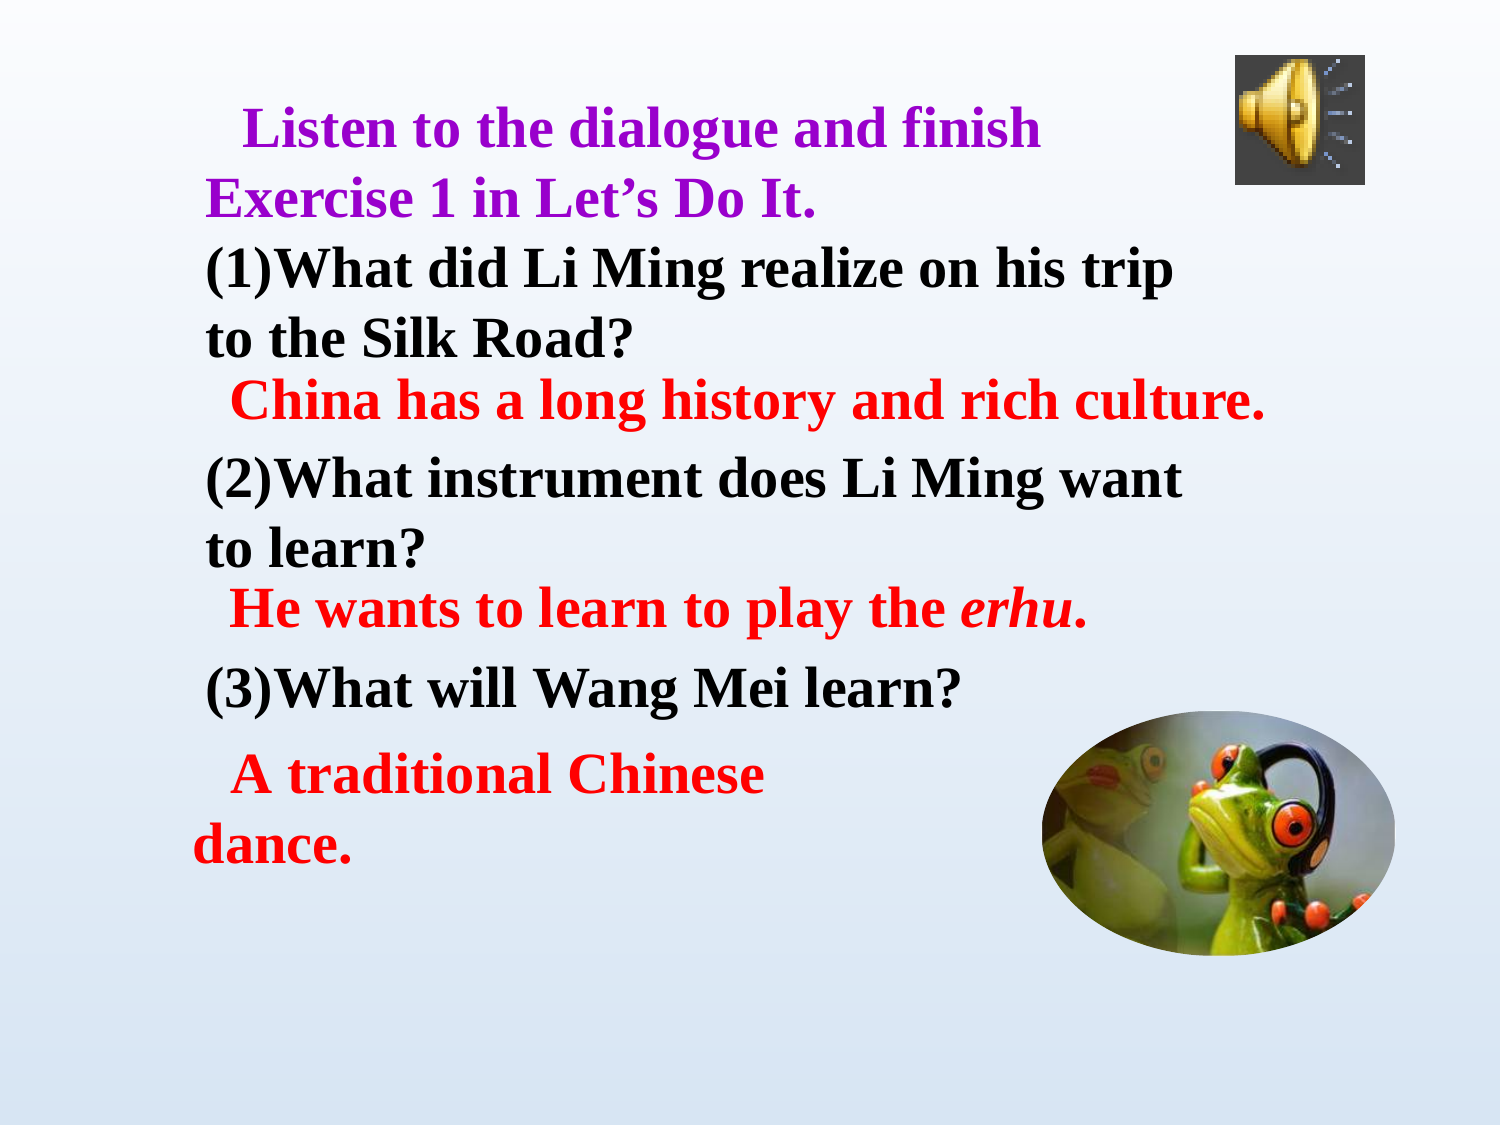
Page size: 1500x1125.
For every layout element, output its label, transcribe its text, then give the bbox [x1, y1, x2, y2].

picture [1234, 54, 1366, 187]
picture [1041, 710, 1396, 957]
text_box Listen to the dialogue and finish Exercise 1 in Let’s Do It. (1)What did Li Ming realize on his trip to the Silk Road? (2)What instrument does Li Ming want to learn? (3)What will Wang Mei learn? [190, 82, 1247, 867]
text_box A traditional Chinese dance. [178, 727, 918, 813]
text_box China has a long history and rich culture. [215, 353, 1355, 484]
text_box He wants to learn to play the erhu. [214, 561, 1225, 647]
